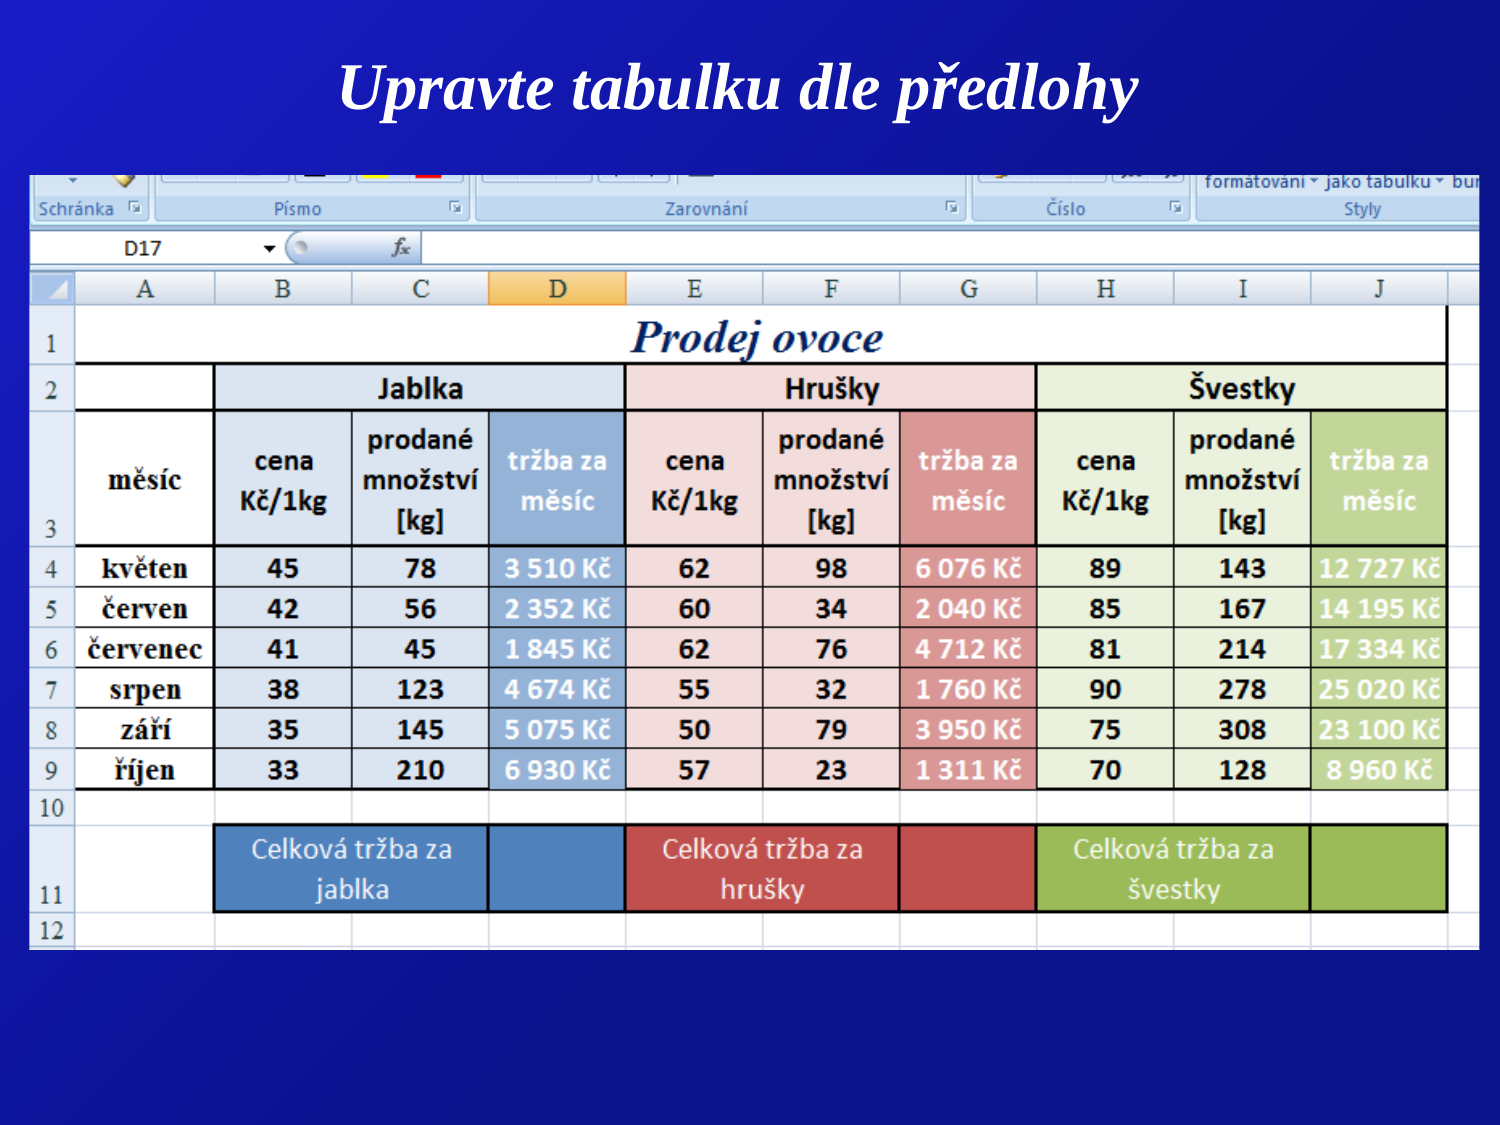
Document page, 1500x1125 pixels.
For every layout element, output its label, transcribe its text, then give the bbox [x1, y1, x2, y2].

picture [29, 175, 1480, 950]
text_box Upravte tabulku dle předlohy [46, 35, 1430, 174]
